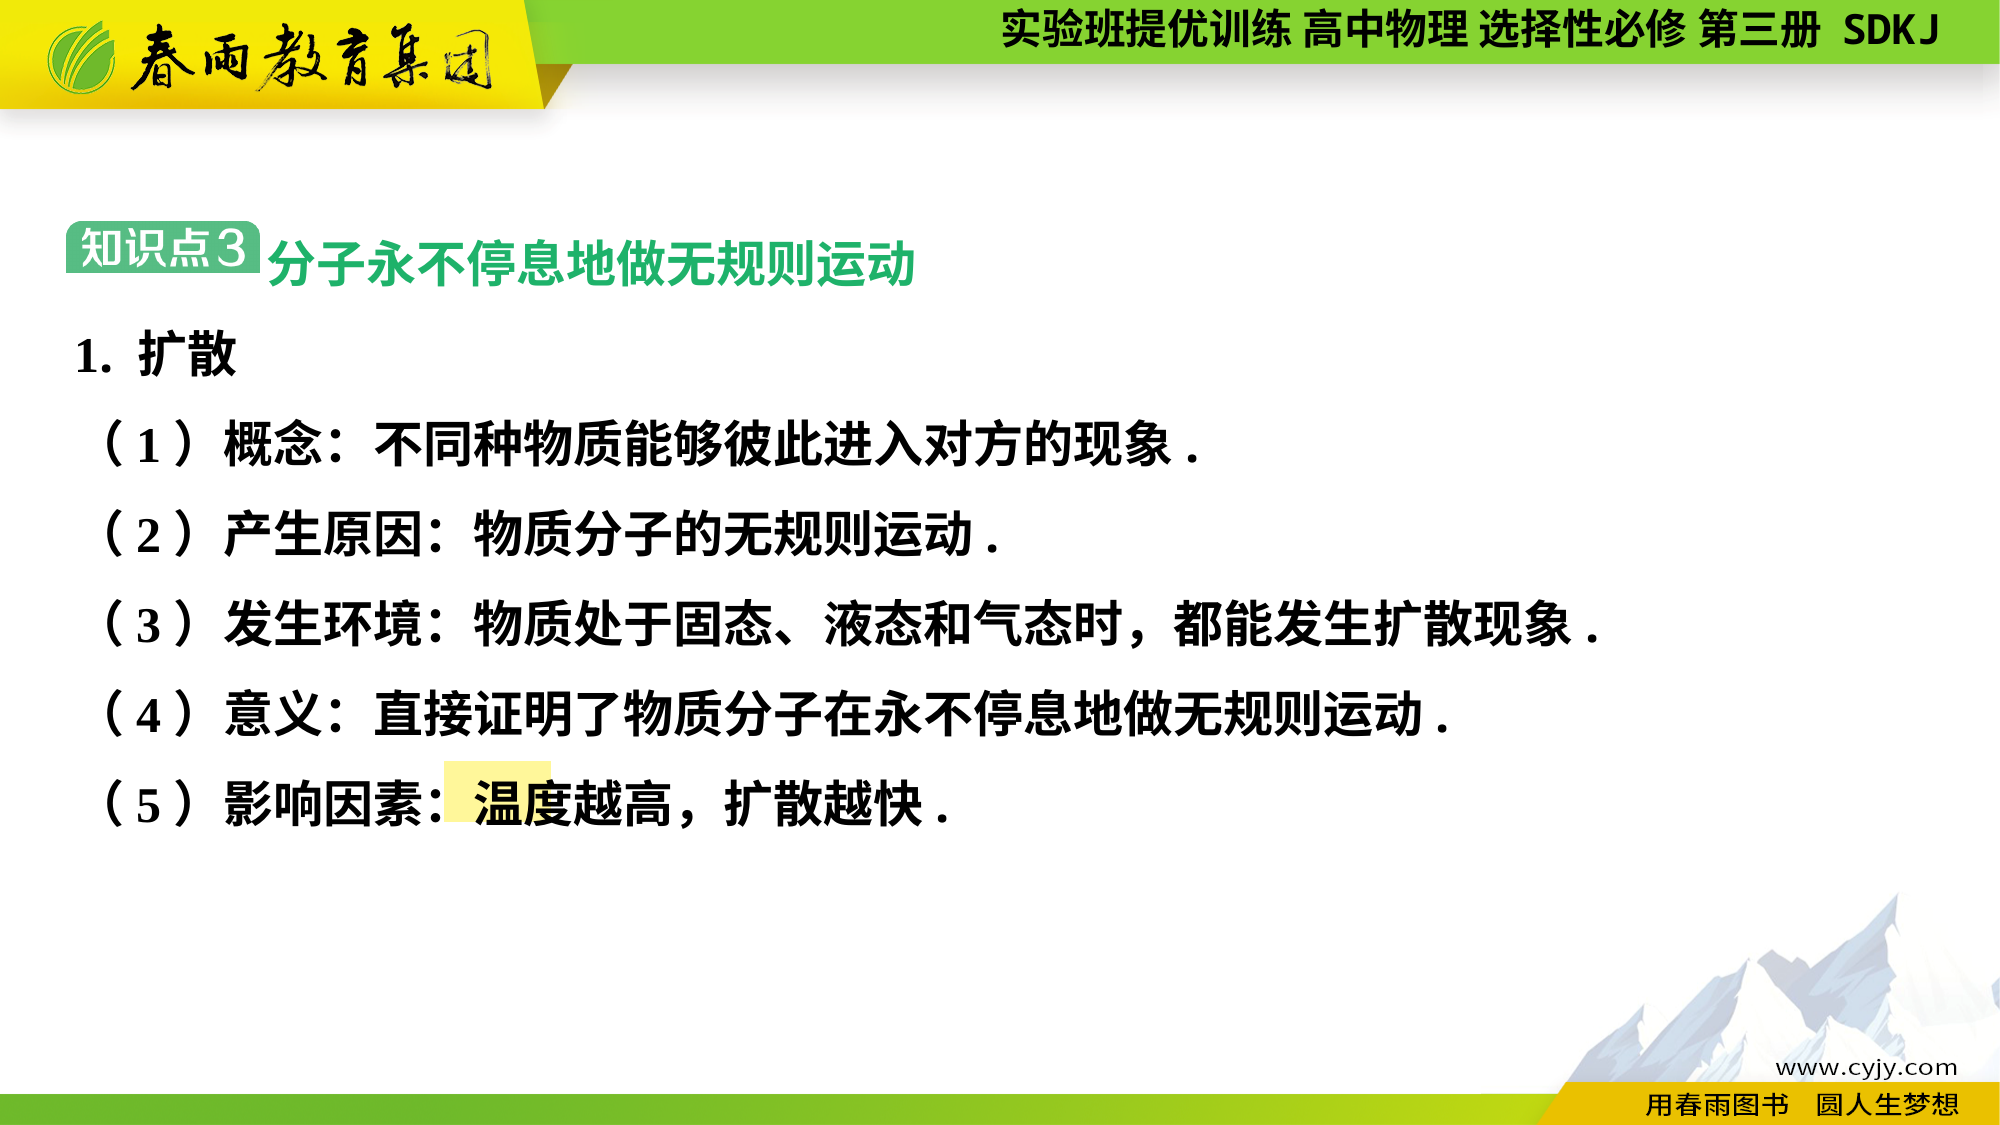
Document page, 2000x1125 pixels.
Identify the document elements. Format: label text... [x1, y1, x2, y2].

list 分子永不停息地做无规则运动 1. 扩散 （1）概念：不同种物质能够彼此进入对方的现象. （2）产生原因：物质分子的无规则运动. （3）发生环境：物质处于固态、液态和气态时，都能发生扩散现象. （4）意义：直接证明了物质分子在永不停息地做无规则运动. （5）影响因素：温度越高，扩散越快. [59, 194, 1944, 846]
picture [0, 0, 2000, 1125]
